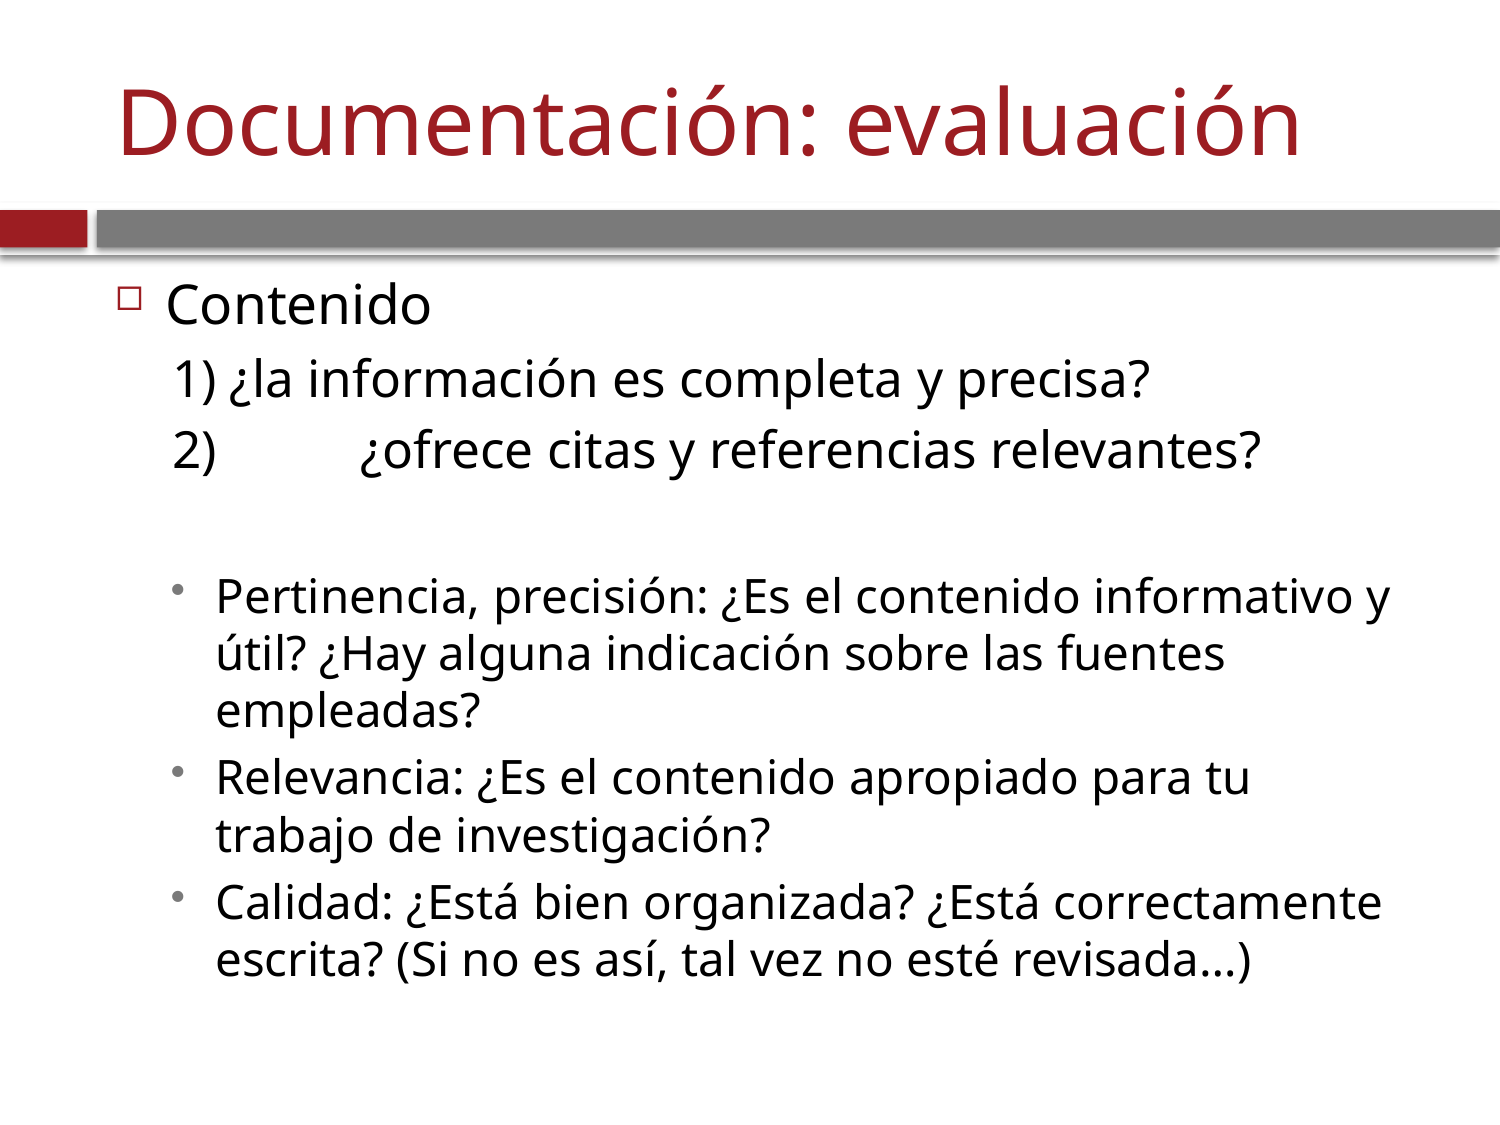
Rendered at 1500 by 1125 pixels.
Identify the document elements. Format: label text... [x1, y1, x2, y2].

list Contenido 1) ¿la información es completa y precisa? 2) ¿ofrece citas y referencias relevantes? Pertinencia, precisión: ¿Es el contenido informativo y útil? ¿Hay alguna indicación sobre las fuentes empleadas? Relevancia: ¿Es el contenido apropiado para tu trabajo de investigación? Calidad: ¿Está bien organizada? ¿Está correctamente escrita? (Si no es así, tal vez no esté revisada…) [100, 262, 1438, 1000]
title Documentación: evaluación [100, 37, 1438, 200]
